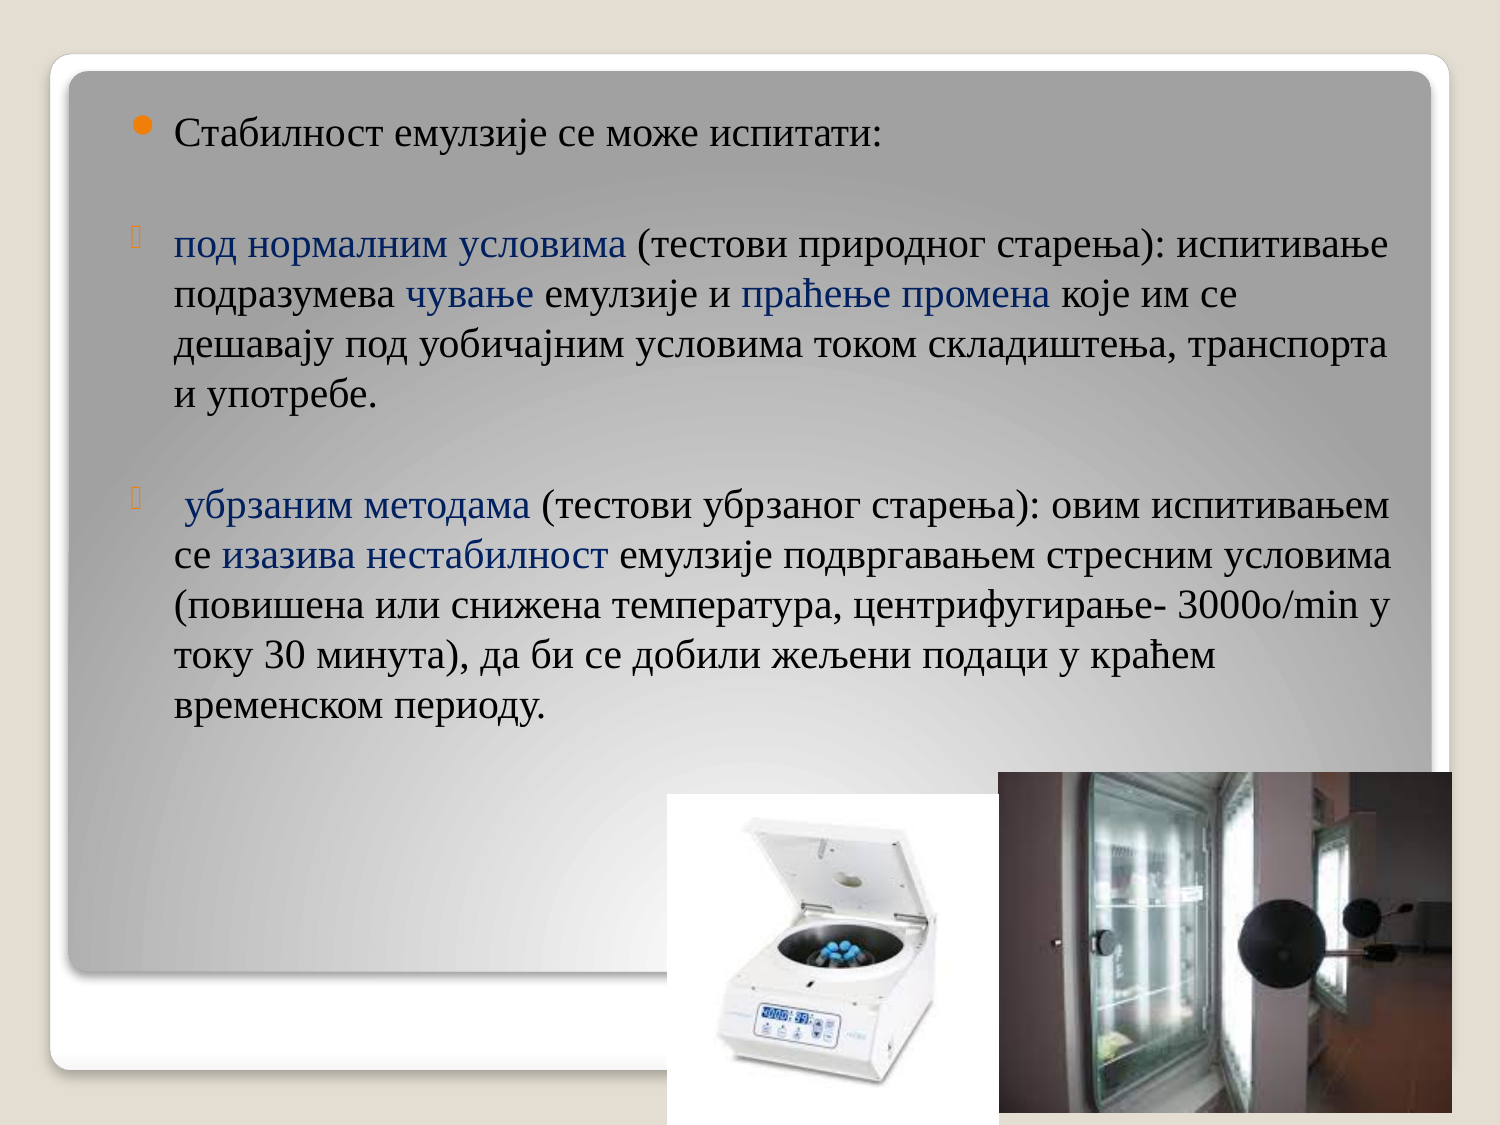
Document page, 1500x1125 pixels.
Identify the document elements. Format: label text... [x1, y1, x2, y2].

picture [667, 771, 1452, 1125]
list Стабилност емулзије се може испитати: под нормалним условима (тестови природног старења): испитивање подразумева чување емулзије и праћење промена које им се дешавају под уобичајним условима током складиштења, транспорта и употребе. убрзаним методама (тестови убрзаног старења): овим испитивањем се изазива нестабилност емулзије подвргавањем стресним условима (повишена или снижена температура, центрифугирање- 3000o/min у току 30 минута), да би се добили жељени подаци у краћем временском периоду. [100, 90, 1424, 1035]
